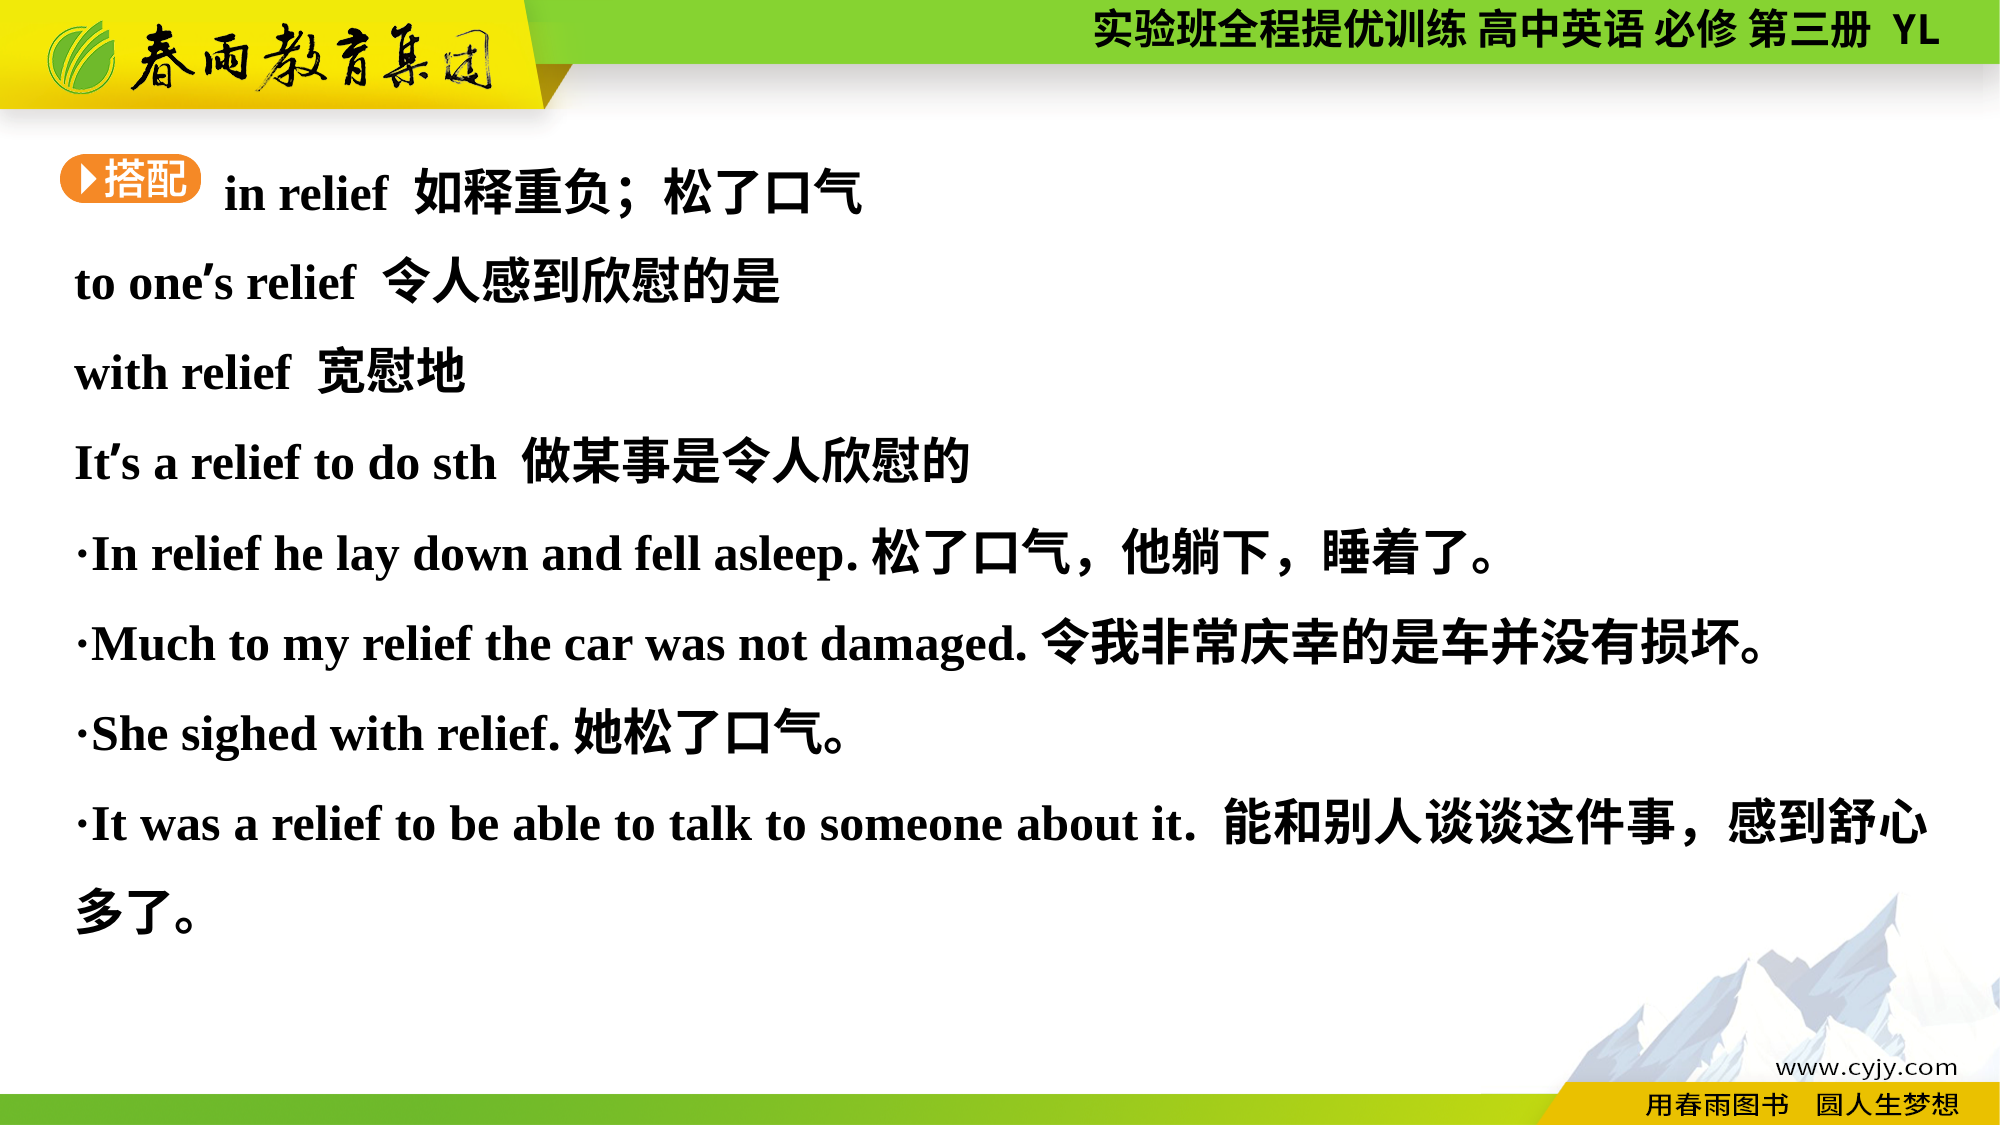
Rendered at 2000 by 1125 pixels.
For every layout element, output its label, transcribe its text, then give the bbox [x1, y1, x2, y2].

list in relief 如释重负；松了口气 to one’s relief 令人感到欣慰的是 with relief 宽慰地 It’s a relief to do sth 做某事是令人欣慰的 ·In relief he lay down and fell asleep.松了口气，他躺下，睡着了。 ·Much to my relief the car was not damaged.令我非常庆幸的是车并没有损坏。 ·She sighed with relief.她松了口气。 ·It was a relief to be able to talk to someone about it. 能和别人谈谈这件事，感到舒心多了。 [59, 122, 1944, 956]
picture [0, 0, 2000, 1125]
